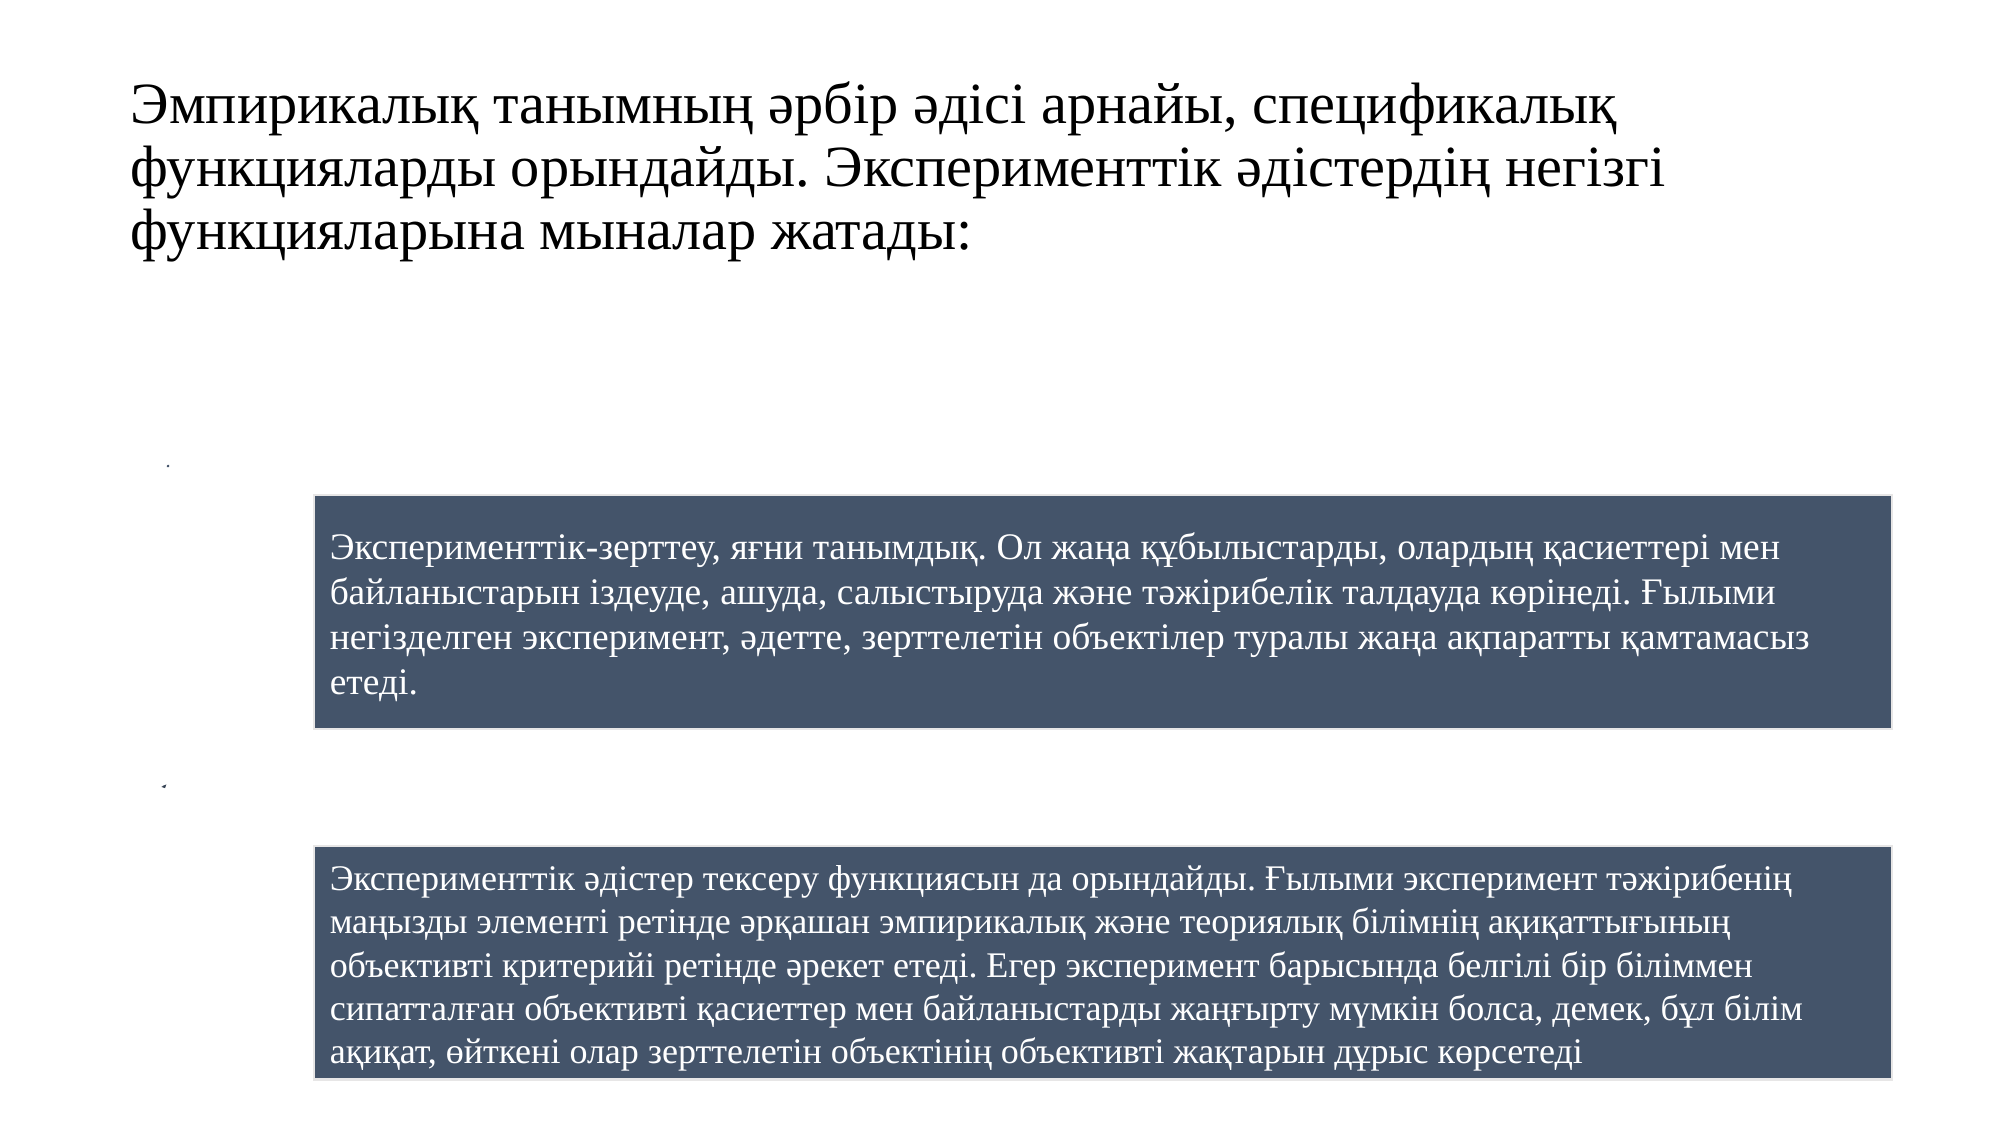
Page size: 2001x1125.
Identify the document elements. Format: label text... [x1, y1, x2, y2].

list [159, 276, 1892, 1095]
title Эмпирикалық танымның әрбір әдісі арнайы, спецификалық функцияларды орындайды. Эксперименттік әдістердің негізгі функцияларына мыналар жатады: [115, 58, 1841, 277]
